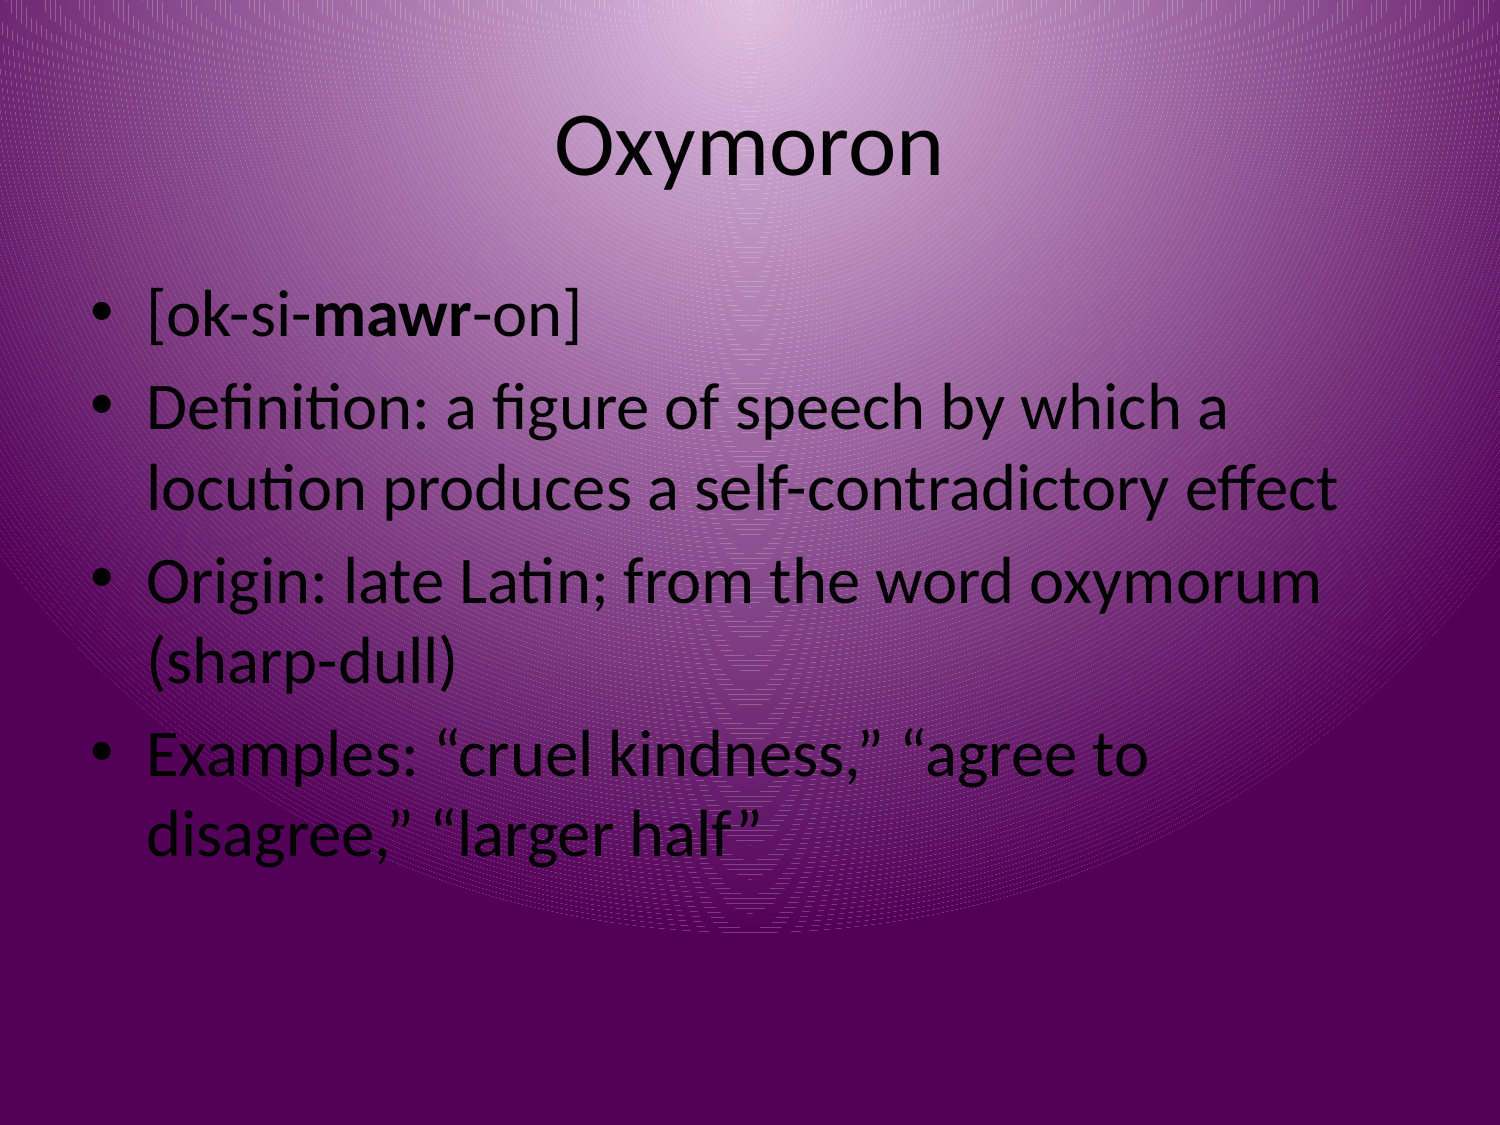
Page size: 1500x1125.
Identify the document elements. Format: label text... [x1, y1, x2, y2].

title Oxymoron [75, 45, 1425, 233]
list [ok-si-mawr-on] Definition: a figure of speech by which a locution produces a self-contradictory effect Origin: late Latin; from the word oxymorum (sharp-dull) Examples: “cruel kindness,” “agree to disagree,” “larger half” [75, 262, 1425, 1005]
